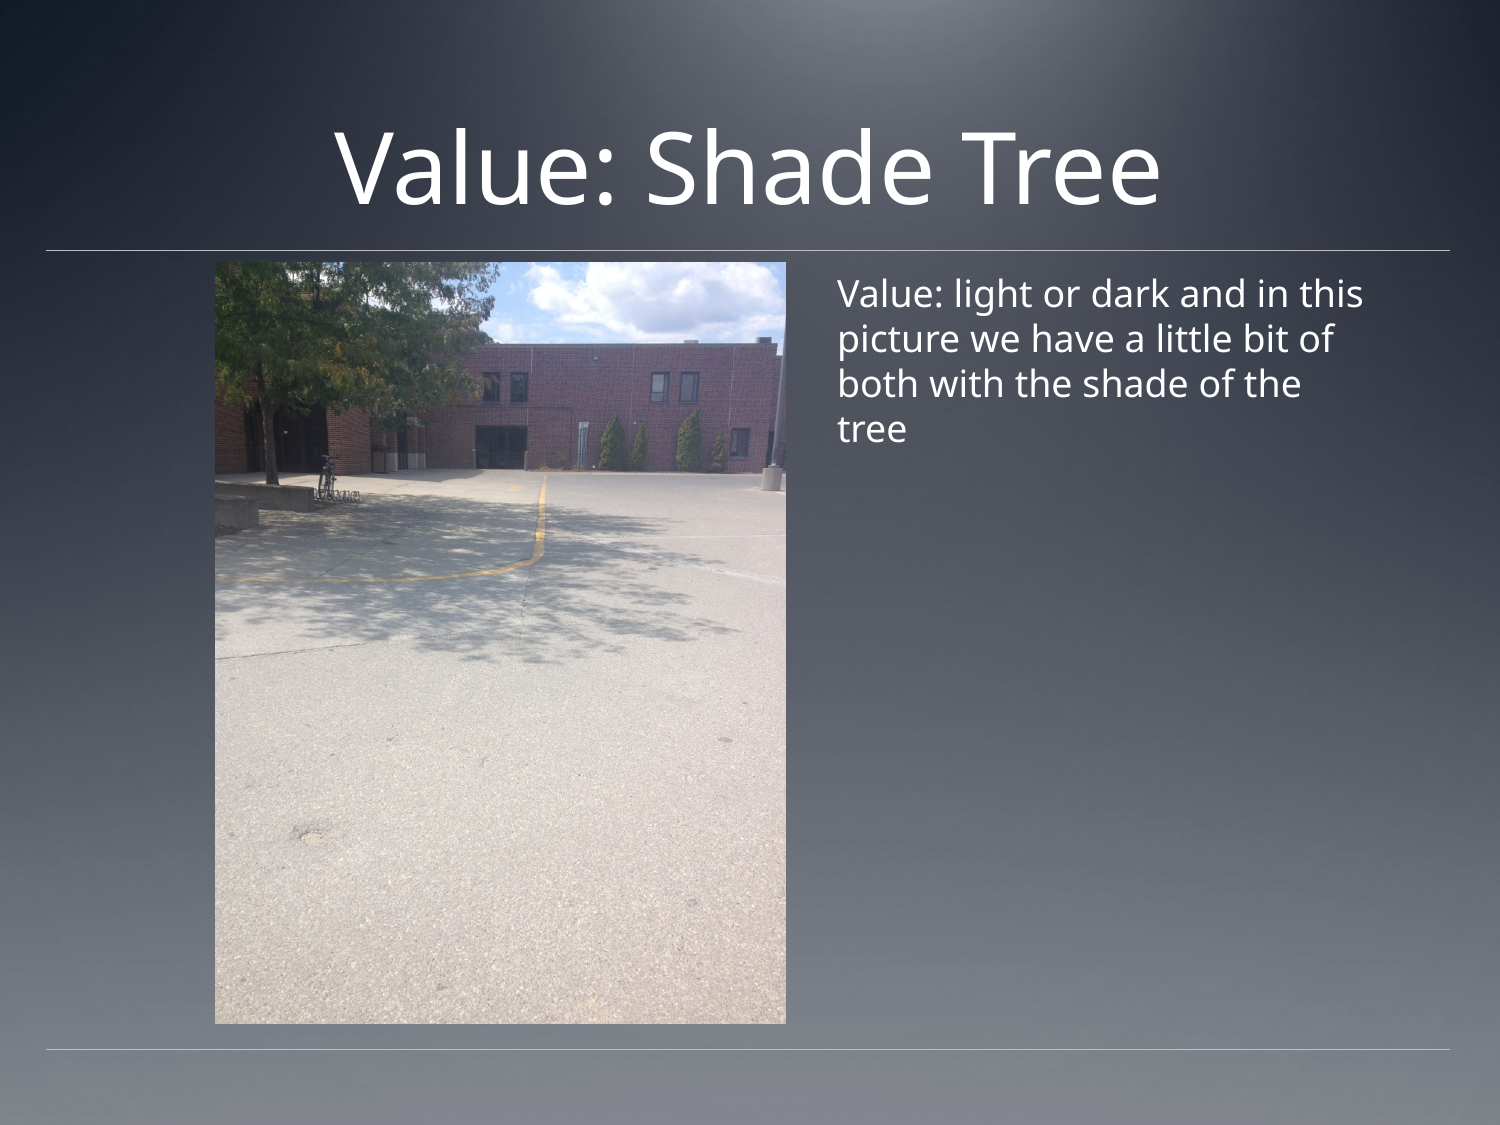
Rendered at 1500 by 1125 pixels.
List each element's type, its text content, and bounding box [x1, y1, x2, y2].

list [0, 260, 1149, 1026]
title Value: Shade Tree [105, 17, 1394, 233]
text_box Value: light or dark and in this picture we have a little bit of both with the shade of the tree [1149, 262, 1394, 458]
